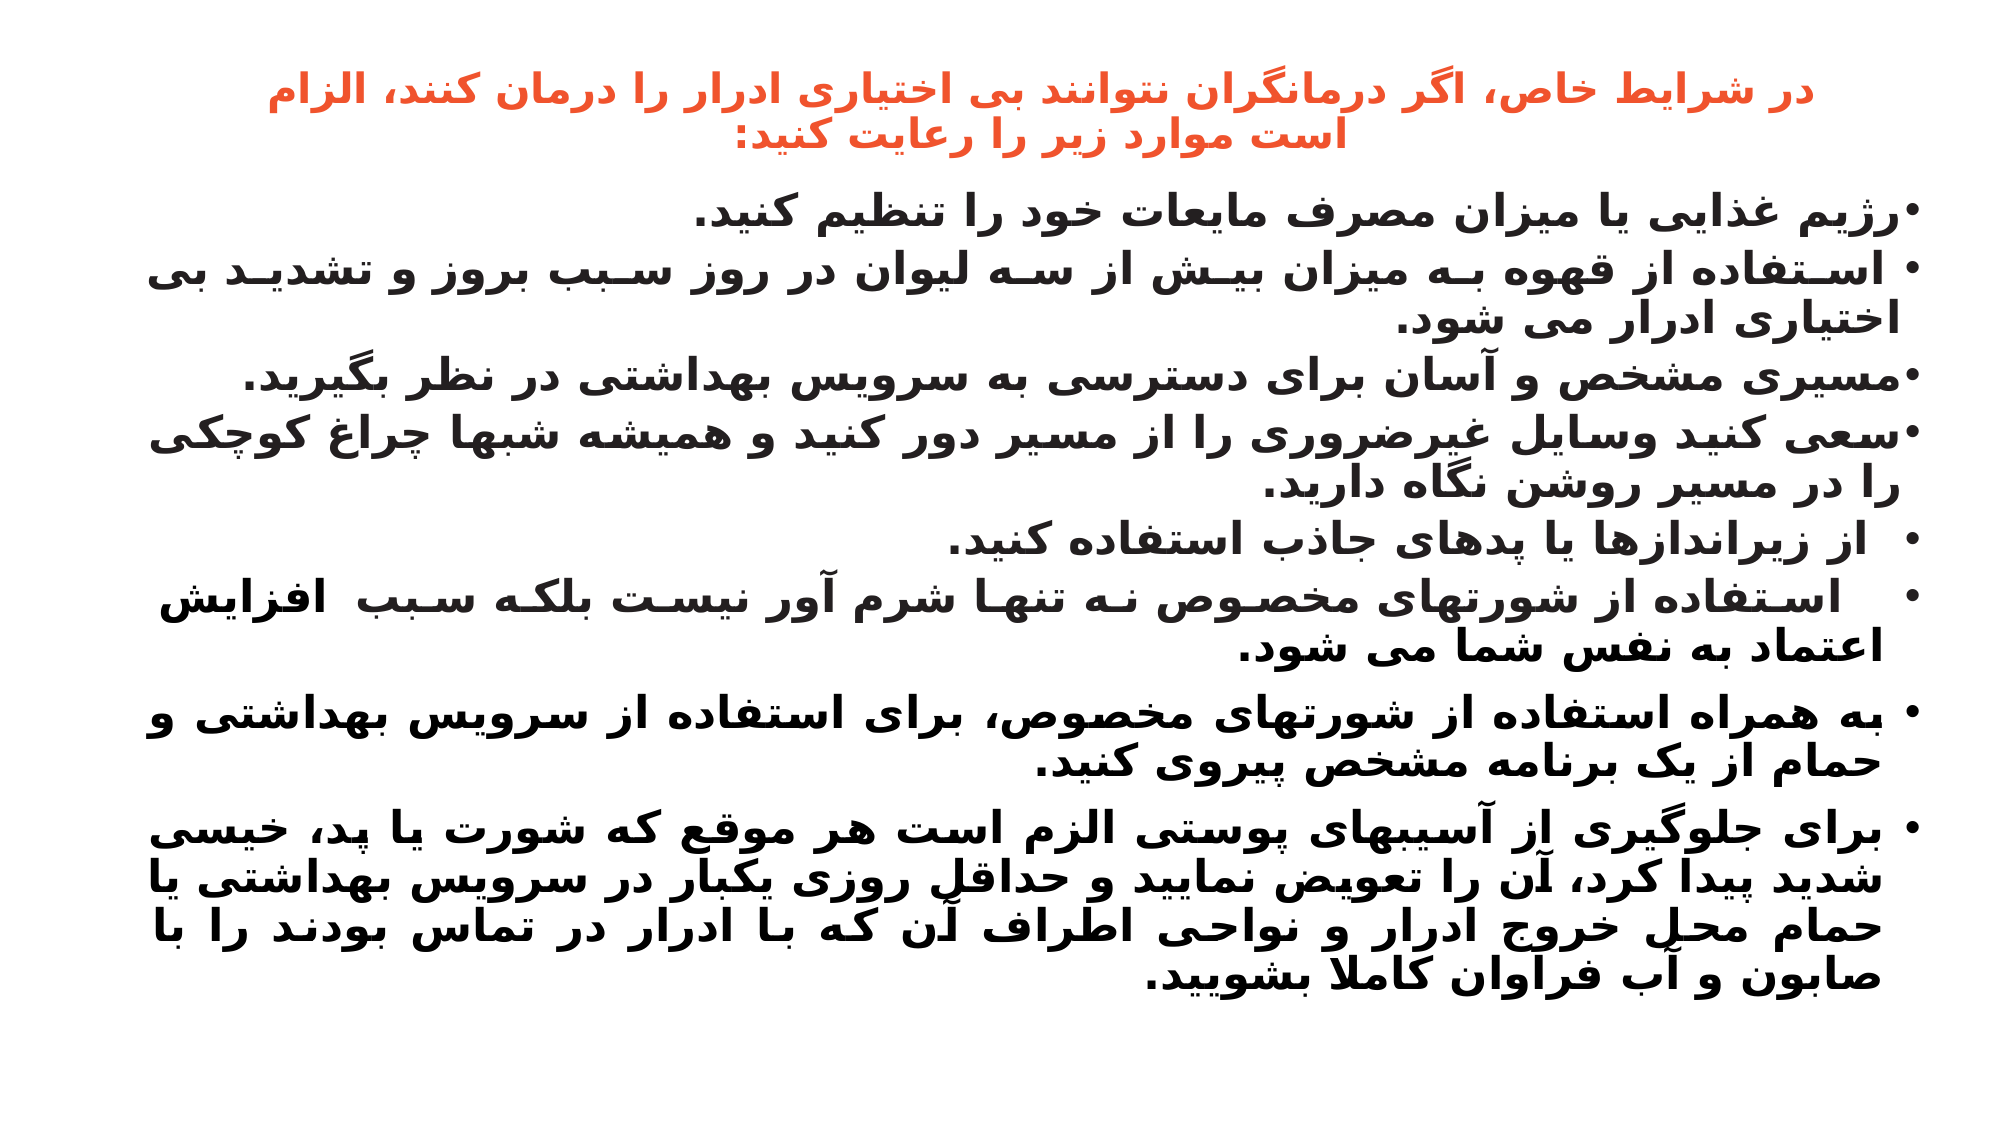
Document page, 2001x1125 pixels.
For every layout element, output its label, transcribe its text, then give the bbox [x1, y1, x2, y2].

title در شرایط خاص، اگر درمانگران نتوانند بی اختیاری ادرار را درمان کنند، الزام است موارد زیر را رعایت کنید: [107, 45, 1863, 181]
list رژیم غذایی یا میزان مصرف مایعات خود را تنظیم کنید. استفاده از قهوه به میزان بیش از سه لیوان در روز سبب بروز و تشدید بی اختیاری ادرار می شود. مسیری مشخص و آسان برای دسترسی به سرویس بهداشتی در نظر بگیرید. سعی کنید وسایل غیرضروری را از مسیر دور کنید و همیشه شبها چراغ کوچکی را در مسیر روشن نگاه دارید. از زیراندازها یا پدهای جاذب استفاده کنید. استفاده از شورتهای مخصوص نه تنها شرم آور نیست بلکه سبب افزایش اعتماد به نفس شما می شود. به همراه استفاده از شورتهای مخصوص، برای استفاده از سرویس بهداشتی و حمام از یک برنامه مشخص پیروی کنید. برای جلوگیری از آسیبهای پوستی الزم است هر موقع که شورت یا پد، خیسی شدید پیدا کرد، آن را تعویض نمایید و حداقل روزی یکبار در سرویس بهداشتی یا حمام محل خروج ادرار و نواحی اطراف آن که با ادرار در تماس بودند را با صابون و آب فراوان کاملا بشویید. [66, 180, 1934, 1014]
